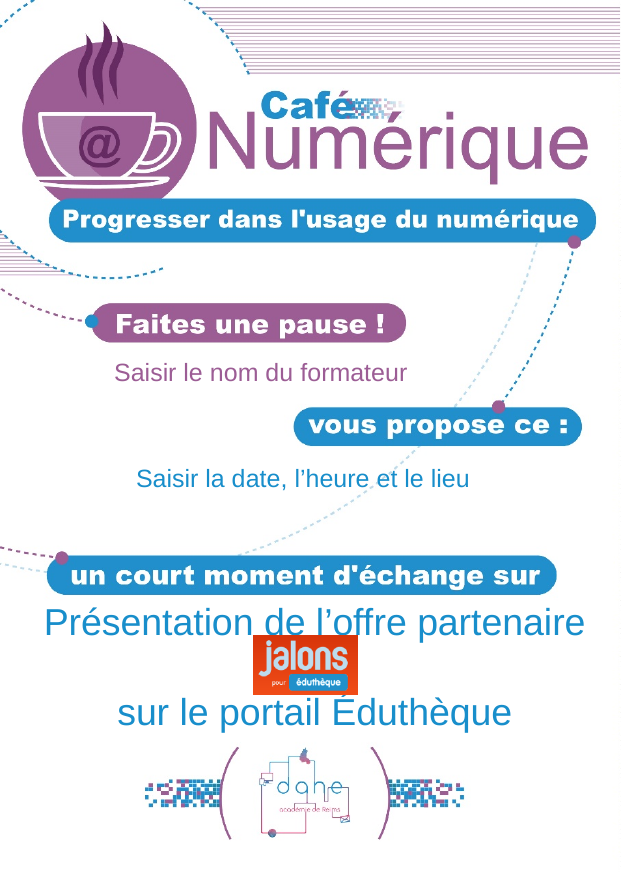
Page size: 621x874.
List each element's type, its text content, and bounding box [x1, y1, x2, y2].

text_box Saisir la date, l’heure et le lieu [24, 455, 590, 500]
picture [0, 0, 621, 874]
text_box Présentation de l’offre partenaire sur le portail Éduthèque [24, 590, 606, 741]
text_box [24, 602, 590, 648]
text_box Saisir le nom du formateur [24, 348, 499, 394]
